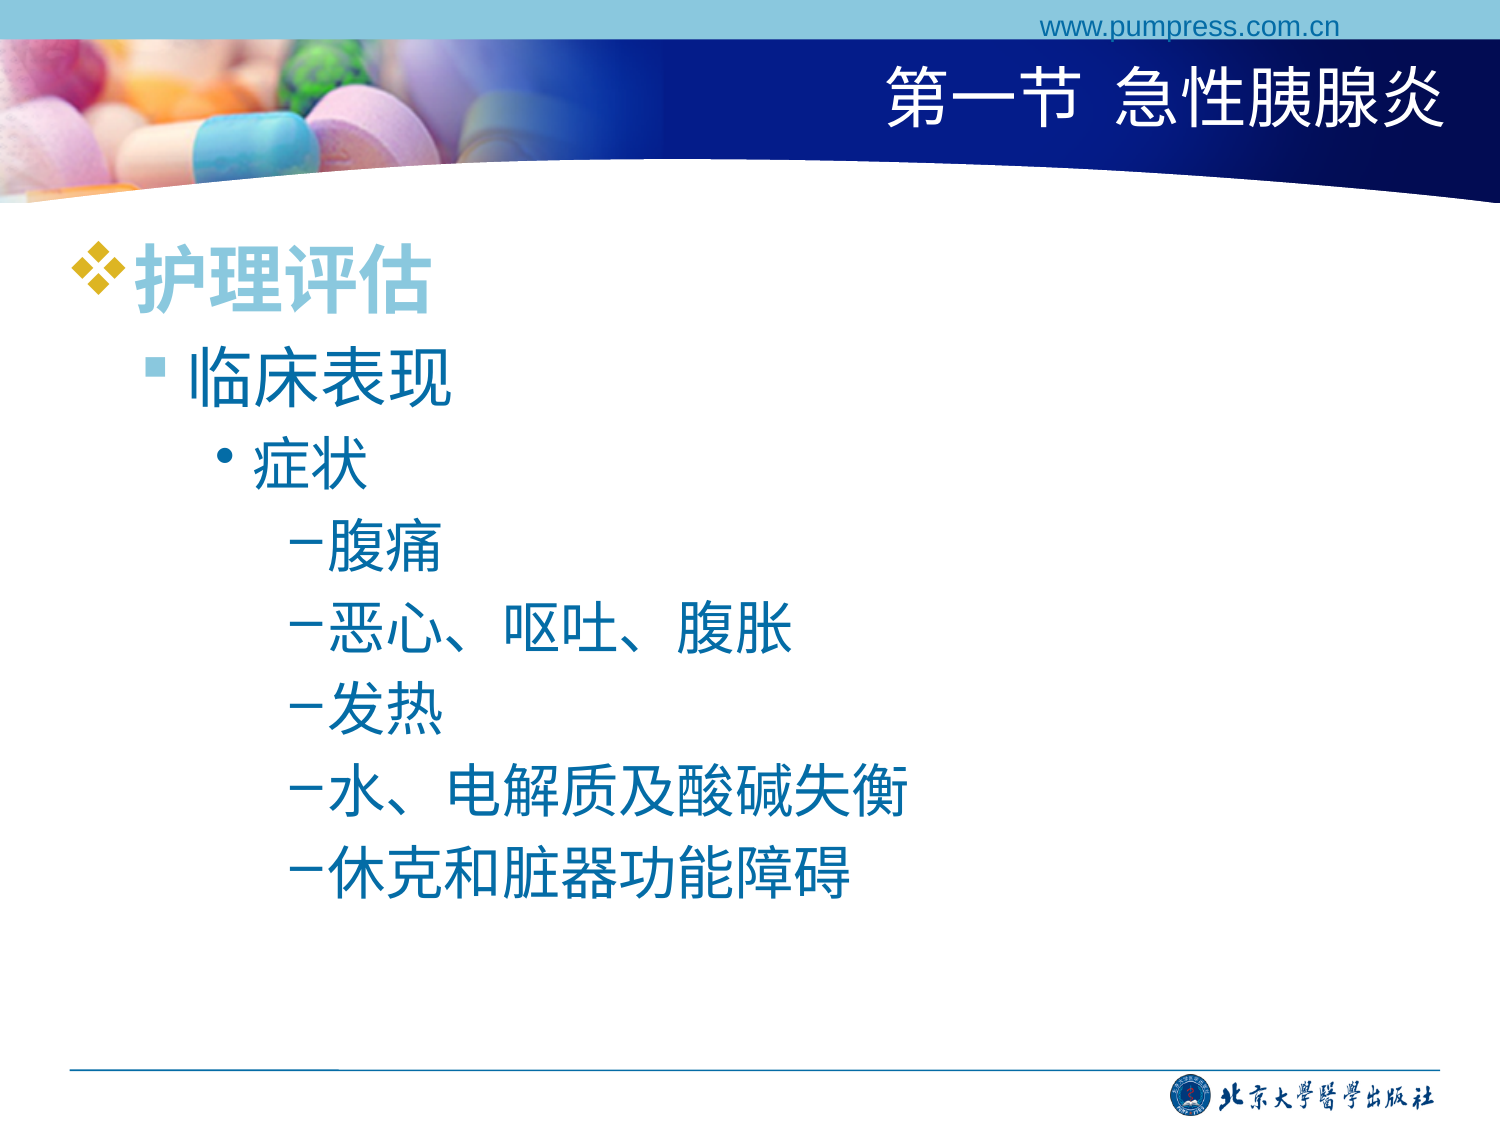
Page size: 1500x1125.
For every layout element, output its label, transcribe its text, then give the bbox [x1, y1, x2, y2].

slide_number www.pumpress.com.cn [1025, 0, 1463, 38]
title 第一节 急性胰腺炎 [137, 49, 1463, 143]
list 护理评估 临床表现 症状 腹痛 恶心、呕吐、腹胀 发热 水、电解质及酸碱失衡 休克和脏器功能障碍 [49, 224, 1463, 1026]
picture [0, 40, 1500, 203]
picture [1170, 1074, 1436, 1118]
